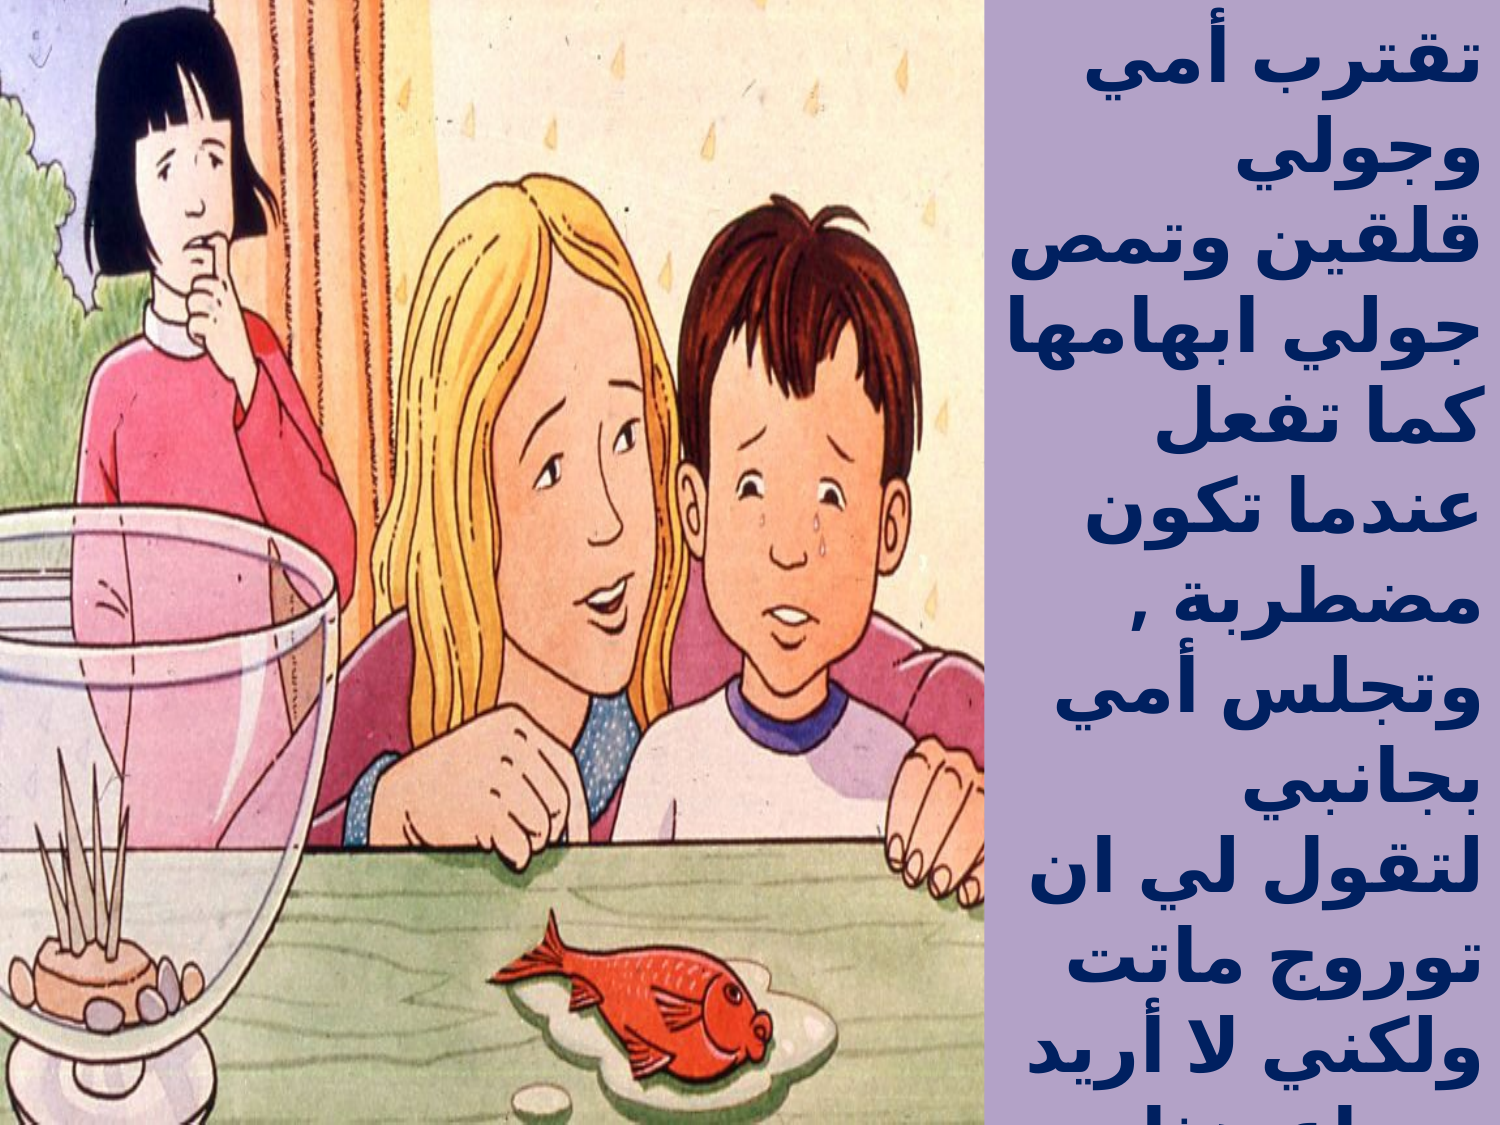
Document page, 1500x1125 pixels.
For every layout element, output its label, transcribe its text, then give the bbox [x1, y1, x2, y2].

picture [0, 0, 1008, 1125]
text_box تقترب أمي وجولي قلقين وتمص جولي ابهامها كما تفعل عندما تكون مضطربة , وتجلس أمي بجانبي لتقول لي ان توروج ماتت ولكني لا أريد سماع هذا مستحيل هي صديقتي وأحس بالدمع يسيل على خدي. [1009, 0, 1500, 1125]
